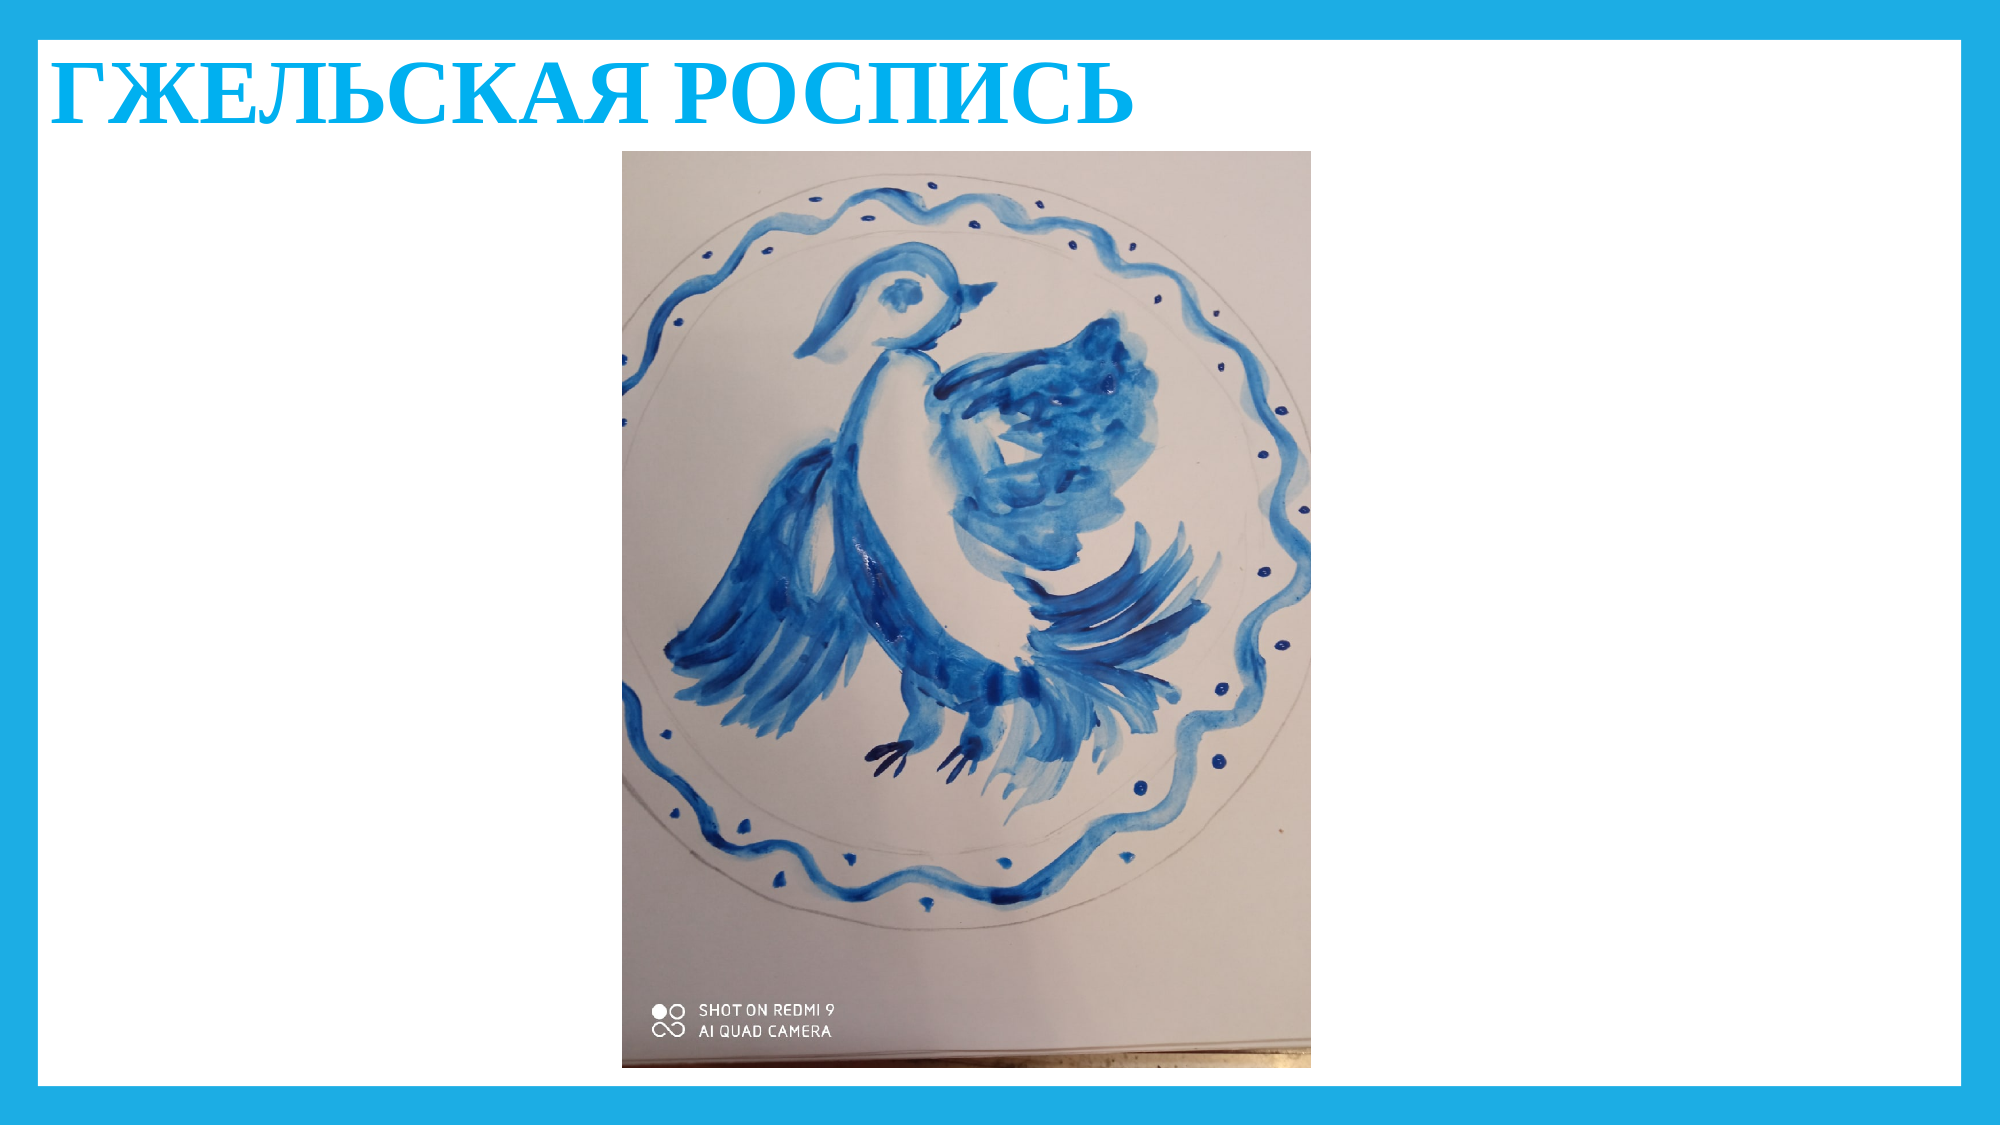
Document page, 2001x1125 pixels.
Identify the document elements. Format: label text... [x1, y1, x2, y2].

picture [622, 150, 1311, 1069]
text_box ГЖЕЛЬСКАЯ РОСПИСЬ [35, 24, 1176, 150]
